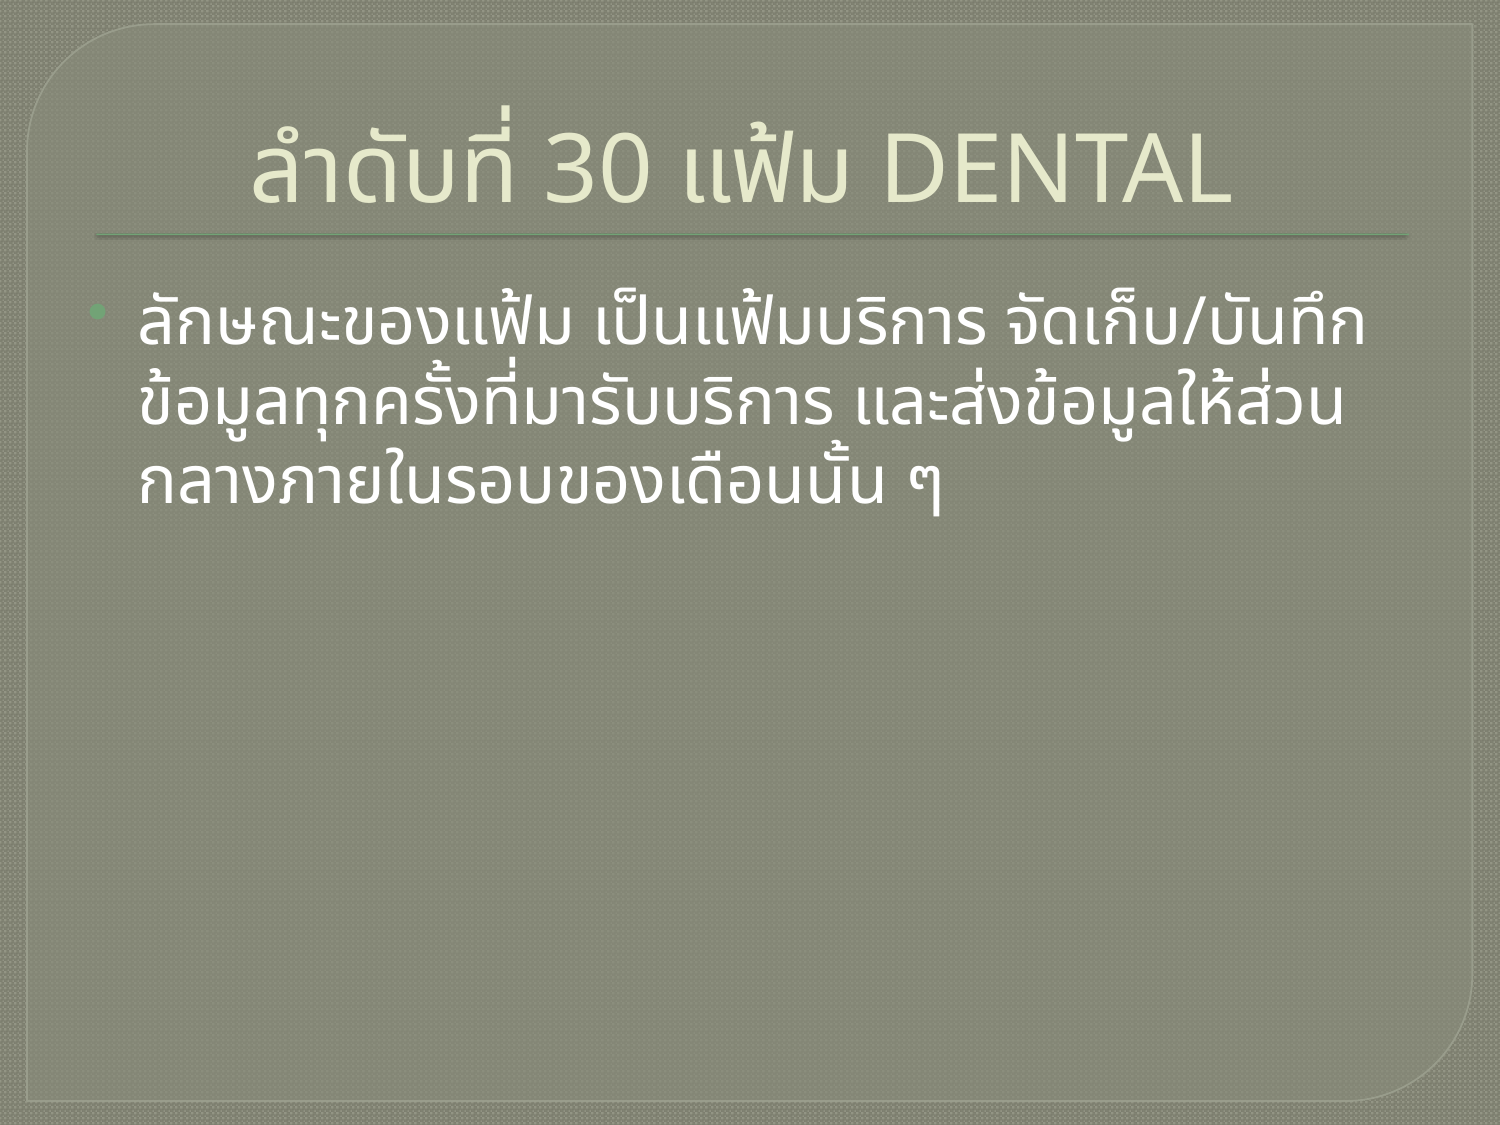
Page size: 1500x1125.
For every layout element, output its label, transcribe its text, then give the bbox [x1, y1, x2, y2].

title ลำดับที่ 30 แฟ้ม DENTAL [75, 41, 1425, 230]
list ลักษณะของแฟ้ม เป็นแฟ้มบริการ จัดเก็บ/บันทึกข้อมูลทุกครั้งที่มารับบริการ และส่งข้อมูลให้ส่วนกลางภายในรอบของเดือนนั้น ๆ [75, 270, 1425, 1013]
